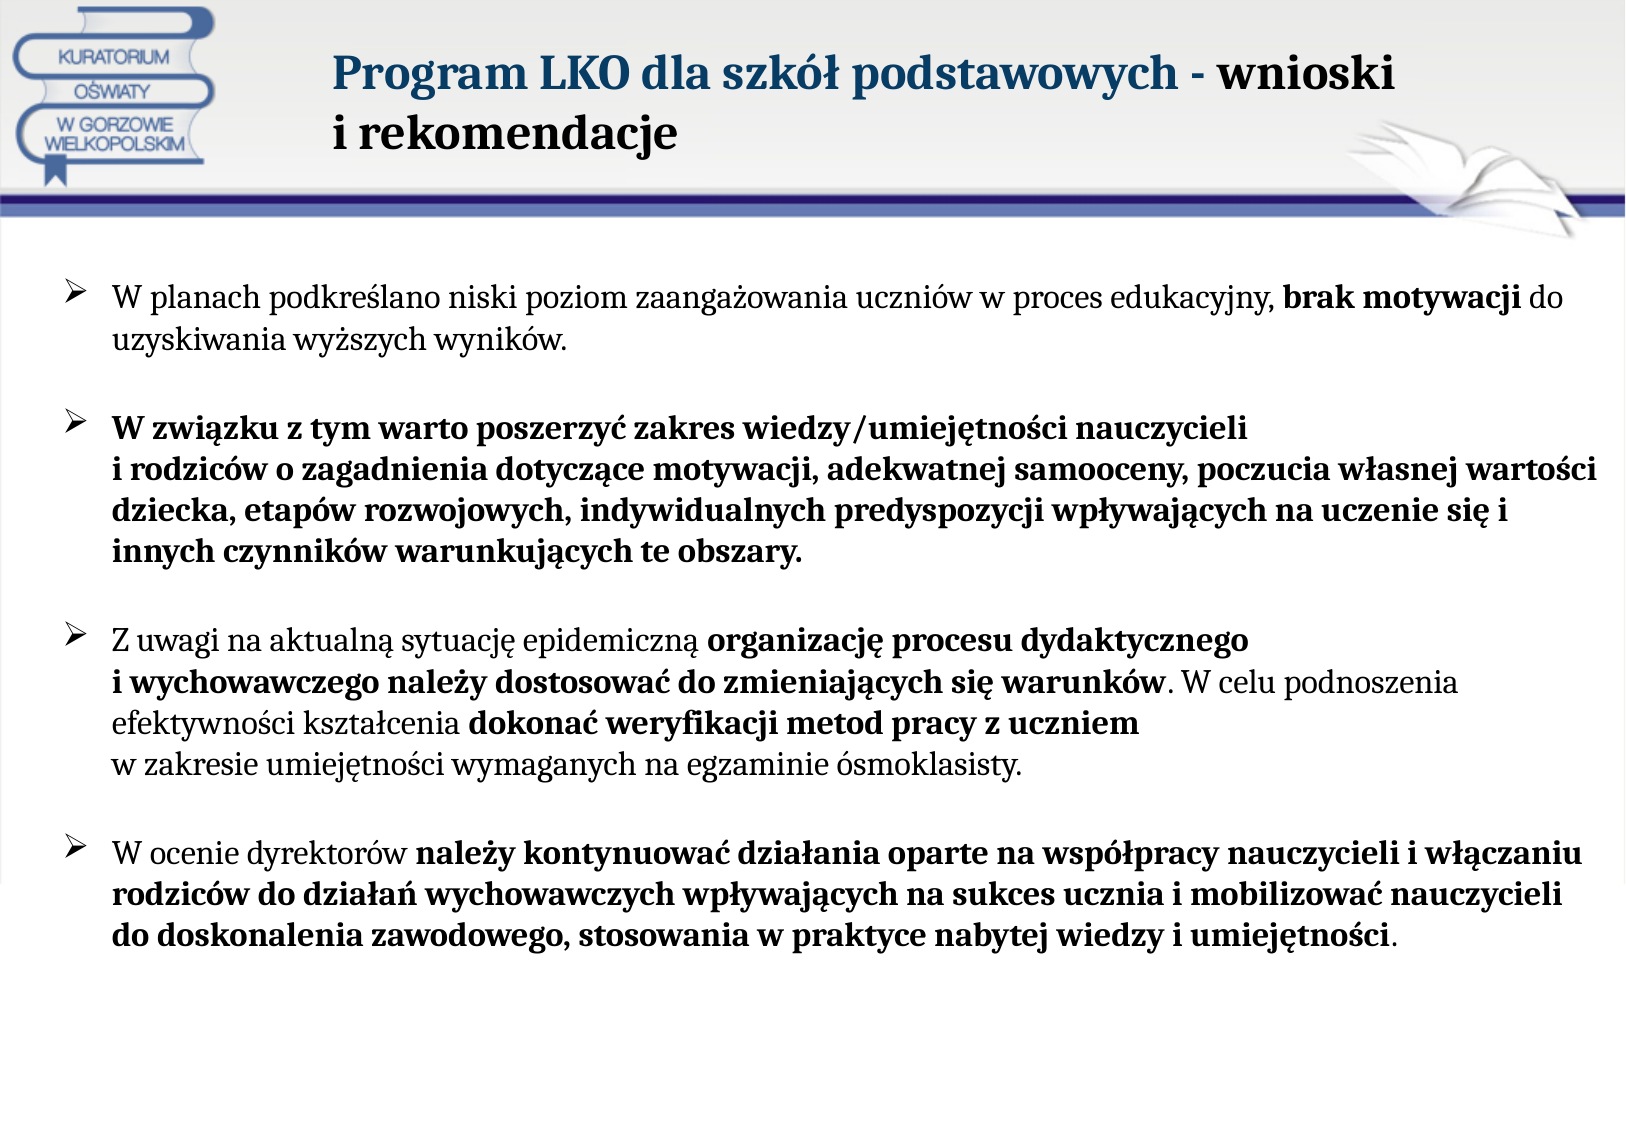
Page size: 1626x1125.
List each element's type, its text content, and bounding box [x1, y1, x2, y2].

picture [0, 0, 1626, 1125]
list W planach podkreślano niski poziom zaangażowania uczniów w proces edukacyjny, brak motywacji do uzyskiwania wyższych wyników. W związku z tym warto poszerzyć zakres wiedzy/umiejętności nauczycieli i rodziców o zagadnienia dotyczące motywacji, adekwatnej samooceny, poczucia własnej wartości dziecka, etapów rozwojowych, indywidualnych predyspozycji wpływających na uczenie się i innych czynników warunkujących te obszary. Z uwagi na aktualną sytuację epidemiczną organizację procesu dydaktycznego i wychowawczego należy dostosować do zmieniających się warunków. W celu podnoszenia efektywności kształcenia dokonać weryfikacji metod pracy z uczniem w zakresie umiejętności wymaganych na egzaminie ósmoklasisty. W ocenie dyrektorów należy kontynuować działania oparte na współpracy nauczycieli i włączaniu rodziców do działań wychowawczych wpływających na sukces ucznia i mobilizować nauczycieli do doskonalenia zawodowego, stosowania w praktyce nabytej wiedzy i umiejętności. [47, 267, 1622, 971]
title Program LKO dla szkół podstawowych - wnioski i rekomendacje [317, 23, 1600, 176]
